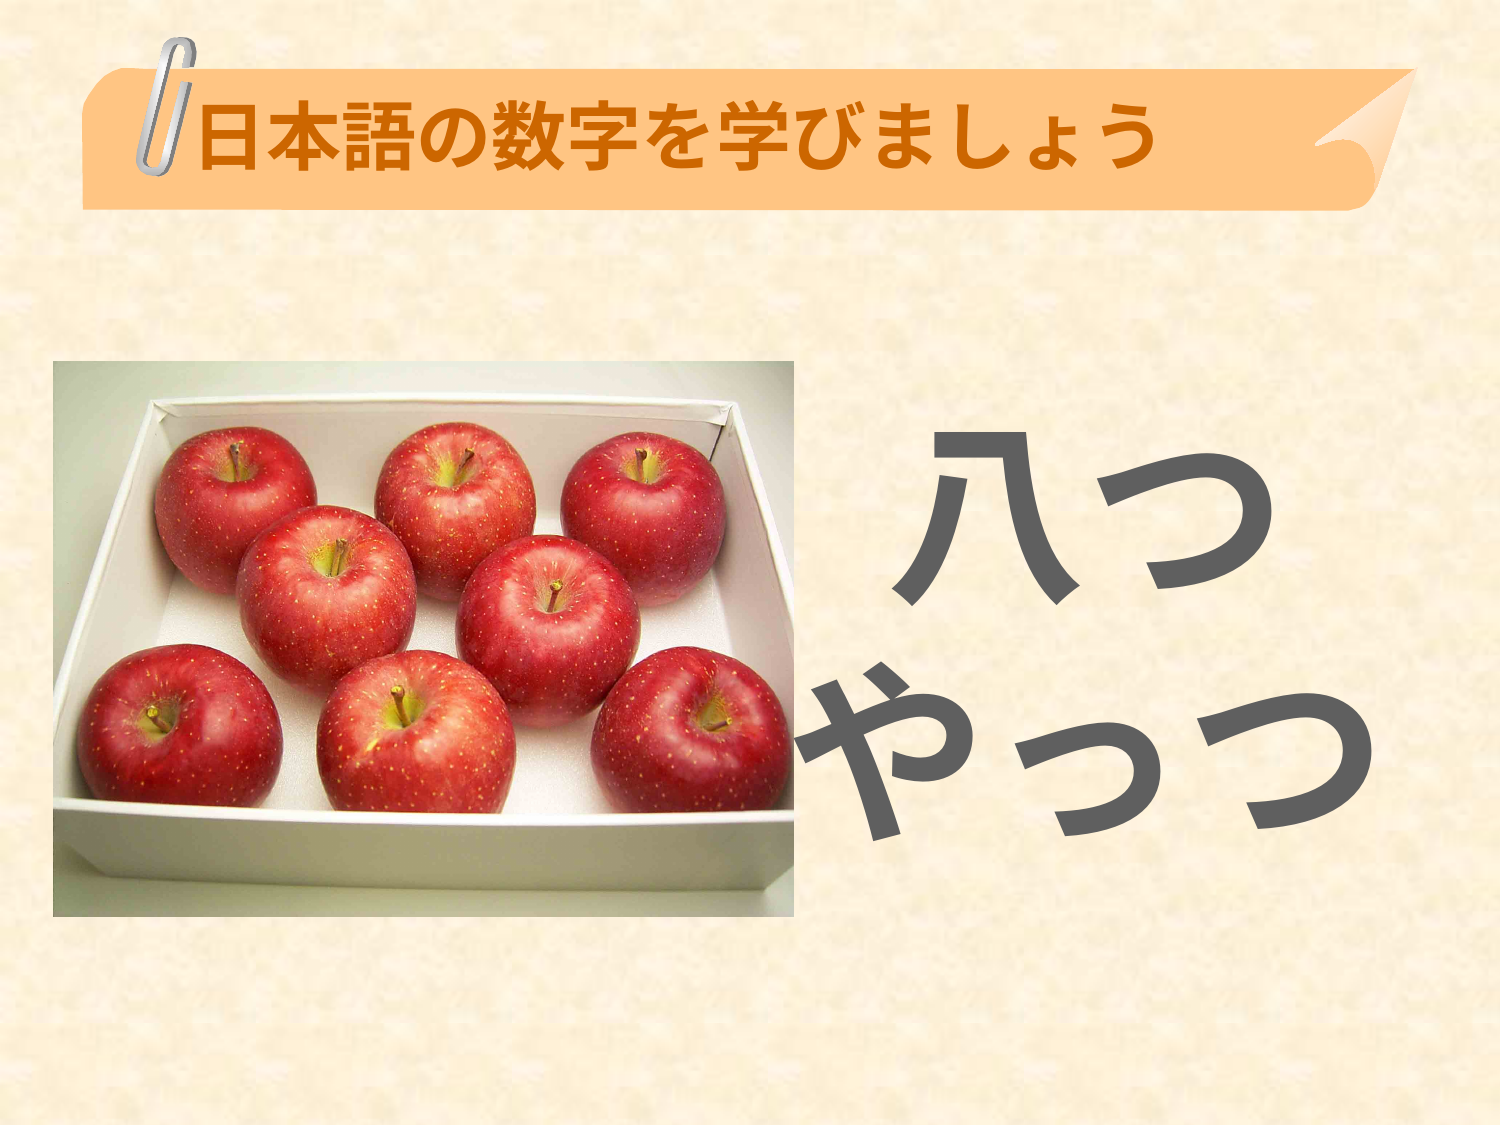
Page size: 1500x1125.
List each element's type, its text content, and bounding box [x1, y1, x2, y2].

title 日本語の数字を学びましょう [176, 64, 1415, 205]
picture [0, 0, 1500, 1125]
text_box 八つ やっつ [798, 381, 1471, 877]
